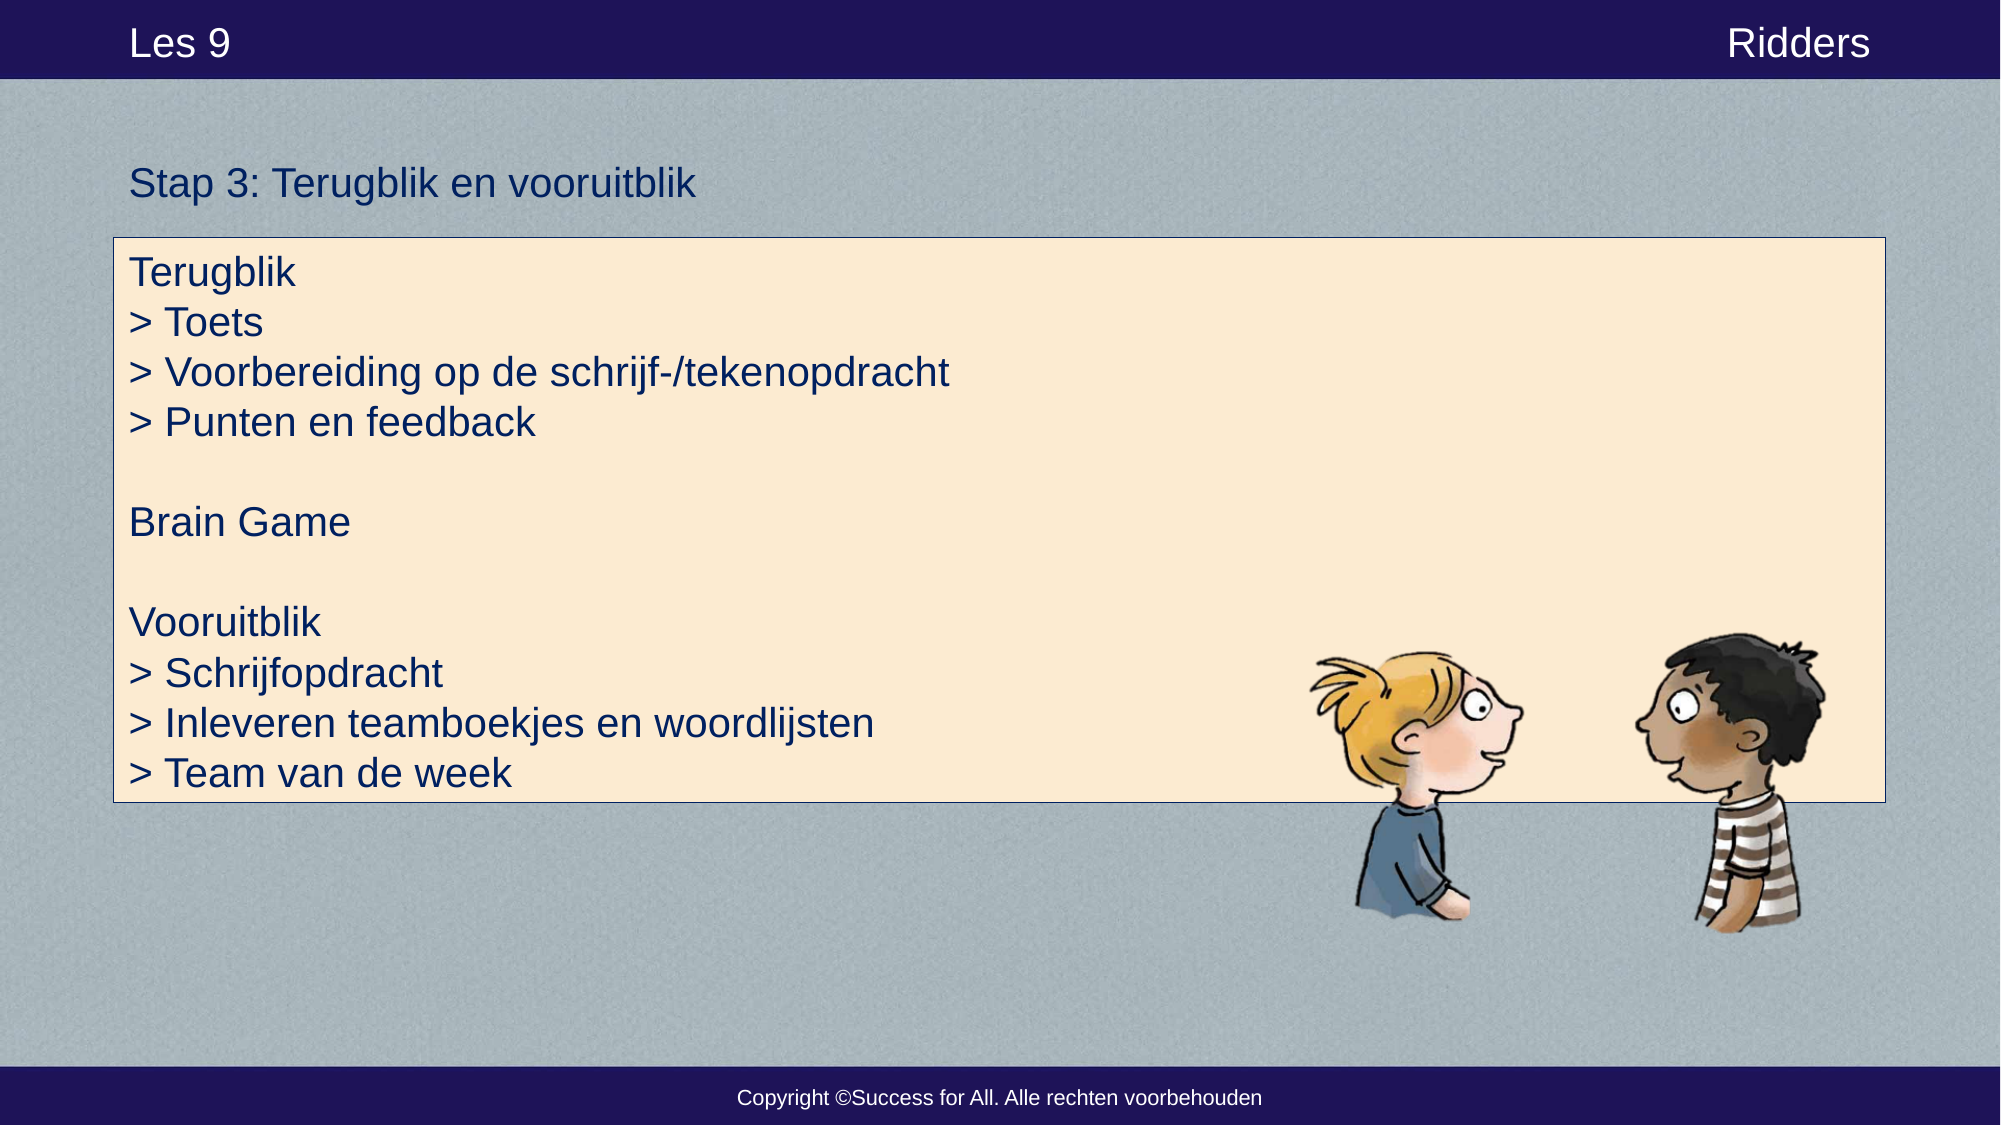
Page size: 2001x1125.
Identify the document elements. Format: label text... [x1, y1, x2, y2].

picture [0, 0, 2001, 1125]
text_box Terugblik > Toets > Voorbereiding op de schrijf-/tekenopdracht > Punten en feedback Brain Game Vooruitblik > Schrijfopdracht > Inleveren teamboekjes en woordlijsten > Team van de week [113, 237, 1886, 803]
text_box Stap 3: Terugblik en vooruitblik [113, 148, 1635, 214]
text_box Les 9 [114, 8, 354, 73]
text_box Ridders [999, 8, 1886, 73]
text_box Copyright ©Success for All. Alle rechten voorbehouden [0, 1076, 2000, 1125]
